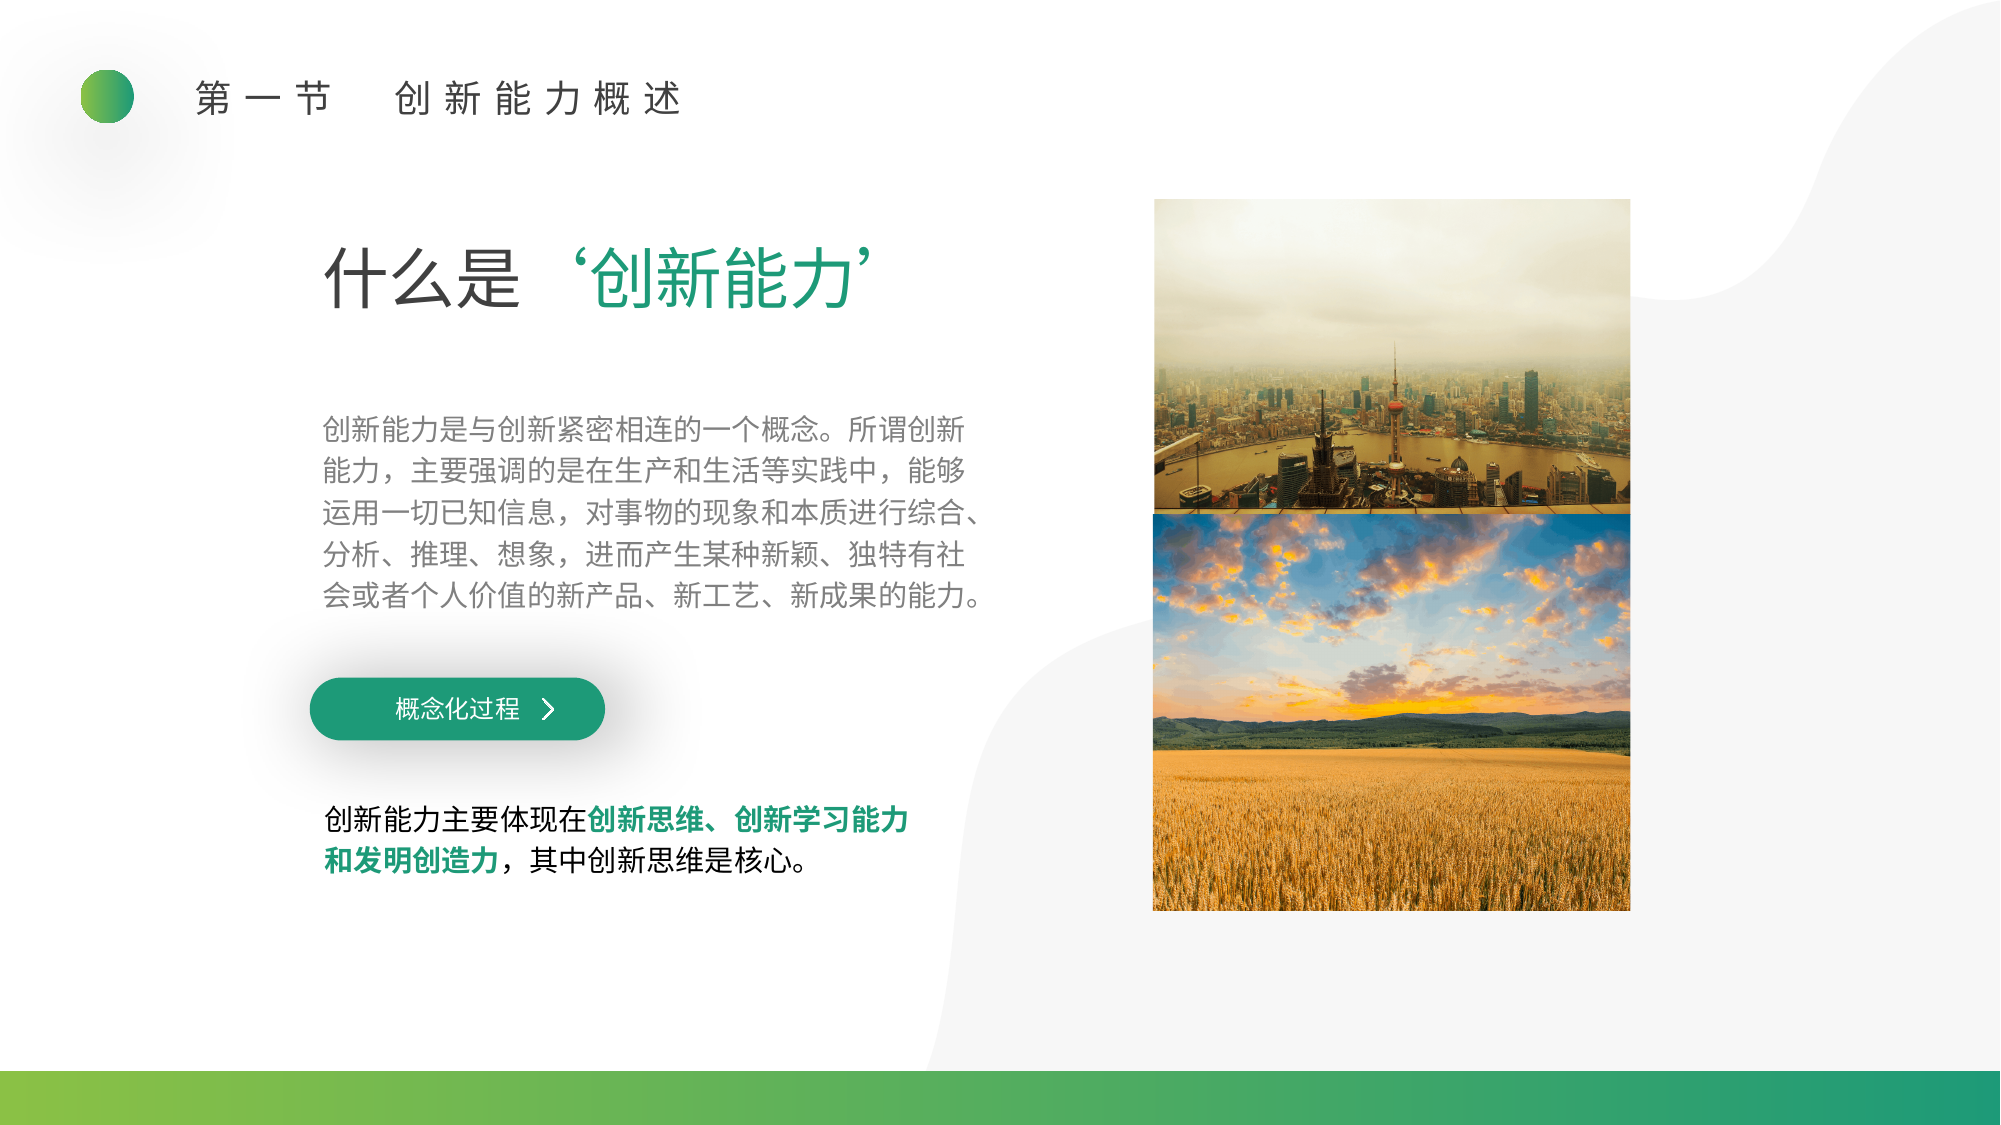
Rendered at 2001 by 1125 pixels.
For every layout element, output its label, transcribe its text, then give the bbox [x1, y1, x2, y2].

text_box 创新能力是与创新紧密相连的一个概念。所谓创新能力，主要强调的是在生产和生活等实践中，能够运用一切已知信息，对事物的现象和本质进行综合、分析、推理、想象，进而产生某种新颖、独特有社会或者个人价值的新产品、新工艺、新成果的能力。 [307, 396, 1000, 621]
text_box 第一节 创新能力概述 [179, 67, 867, 128]
text_box [1152, 514, 1631, 911]
text_box 创新能力主要体现在创新思维、创新学习能力和发明创造力，其中创新思维是核心。 [309, 786, 946, 886]
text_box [309, 677, 606, 741]
text_box [1154, 199, 1631, 514]
text_box 什么是‘创新能力’ [307, 229, 938, 325]
